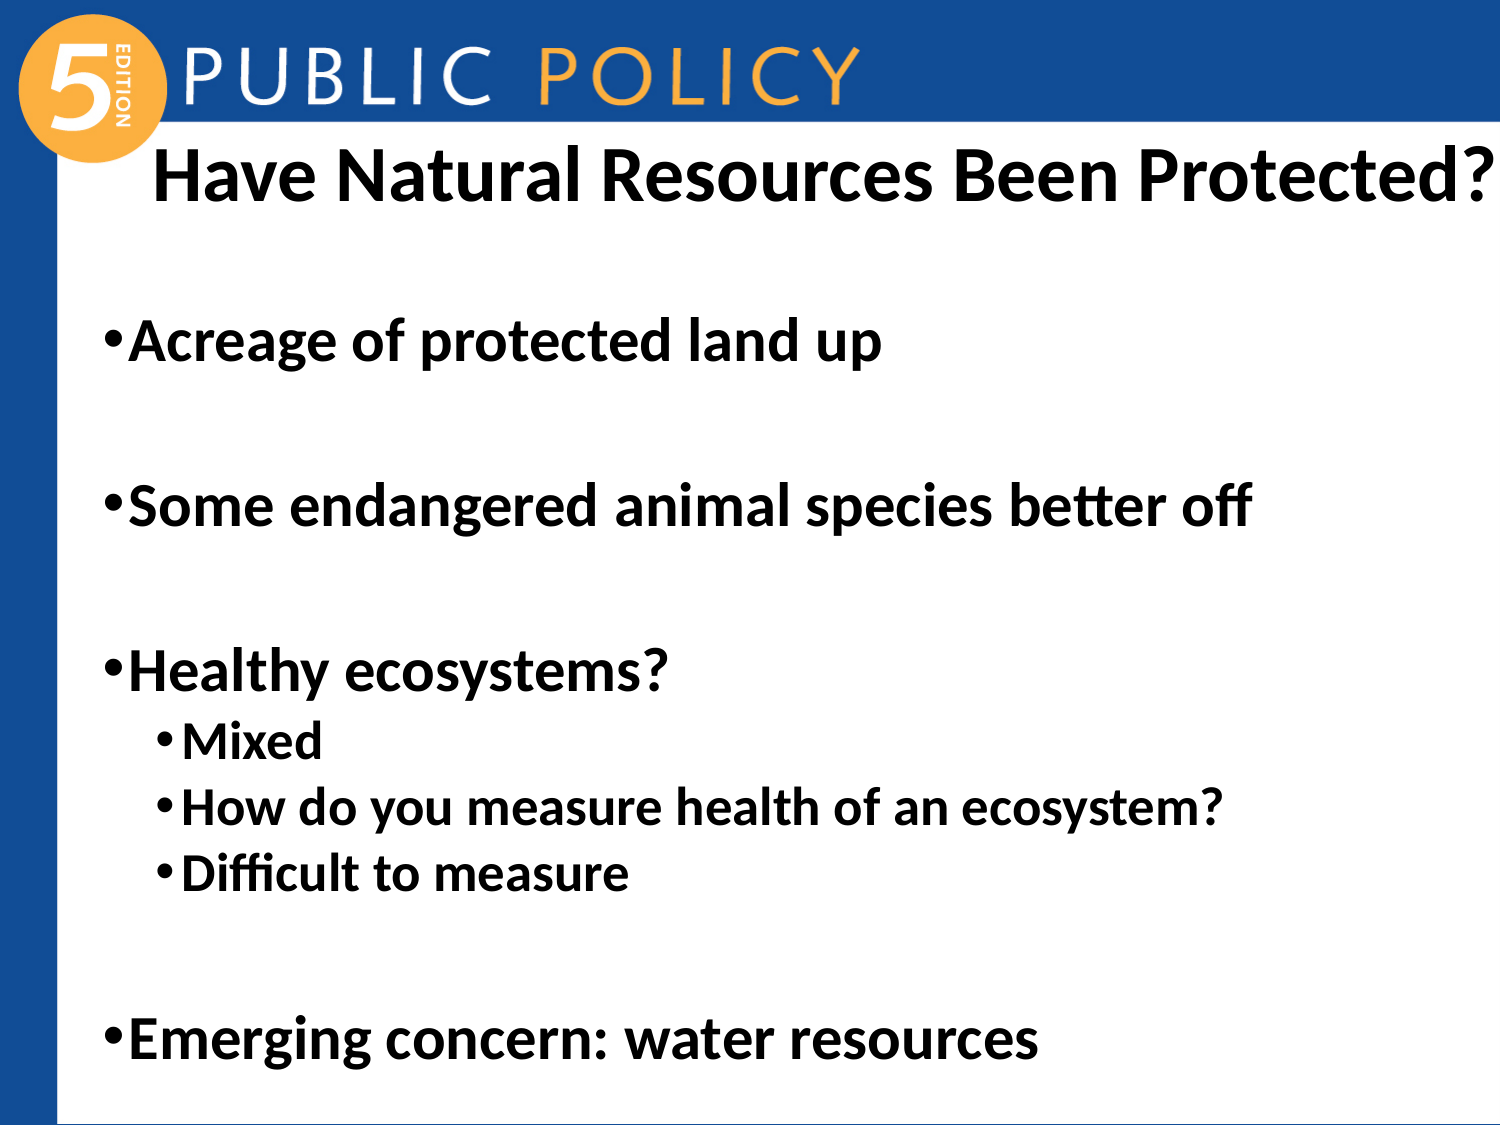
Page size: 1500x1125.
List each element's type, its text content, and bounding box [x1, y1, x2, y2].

title Have Natural Resources Been Protected? [137, 125, 1500, 313]
picture [0, 0, 1500, 1125]
list Acreage of protected land up Some endangered animal species better off Healthy ecosystems? Mixed How do you measure health of an ecosystem? Difficult to measure Emerging concern: water resources [87, 299, 1475, 1088]
